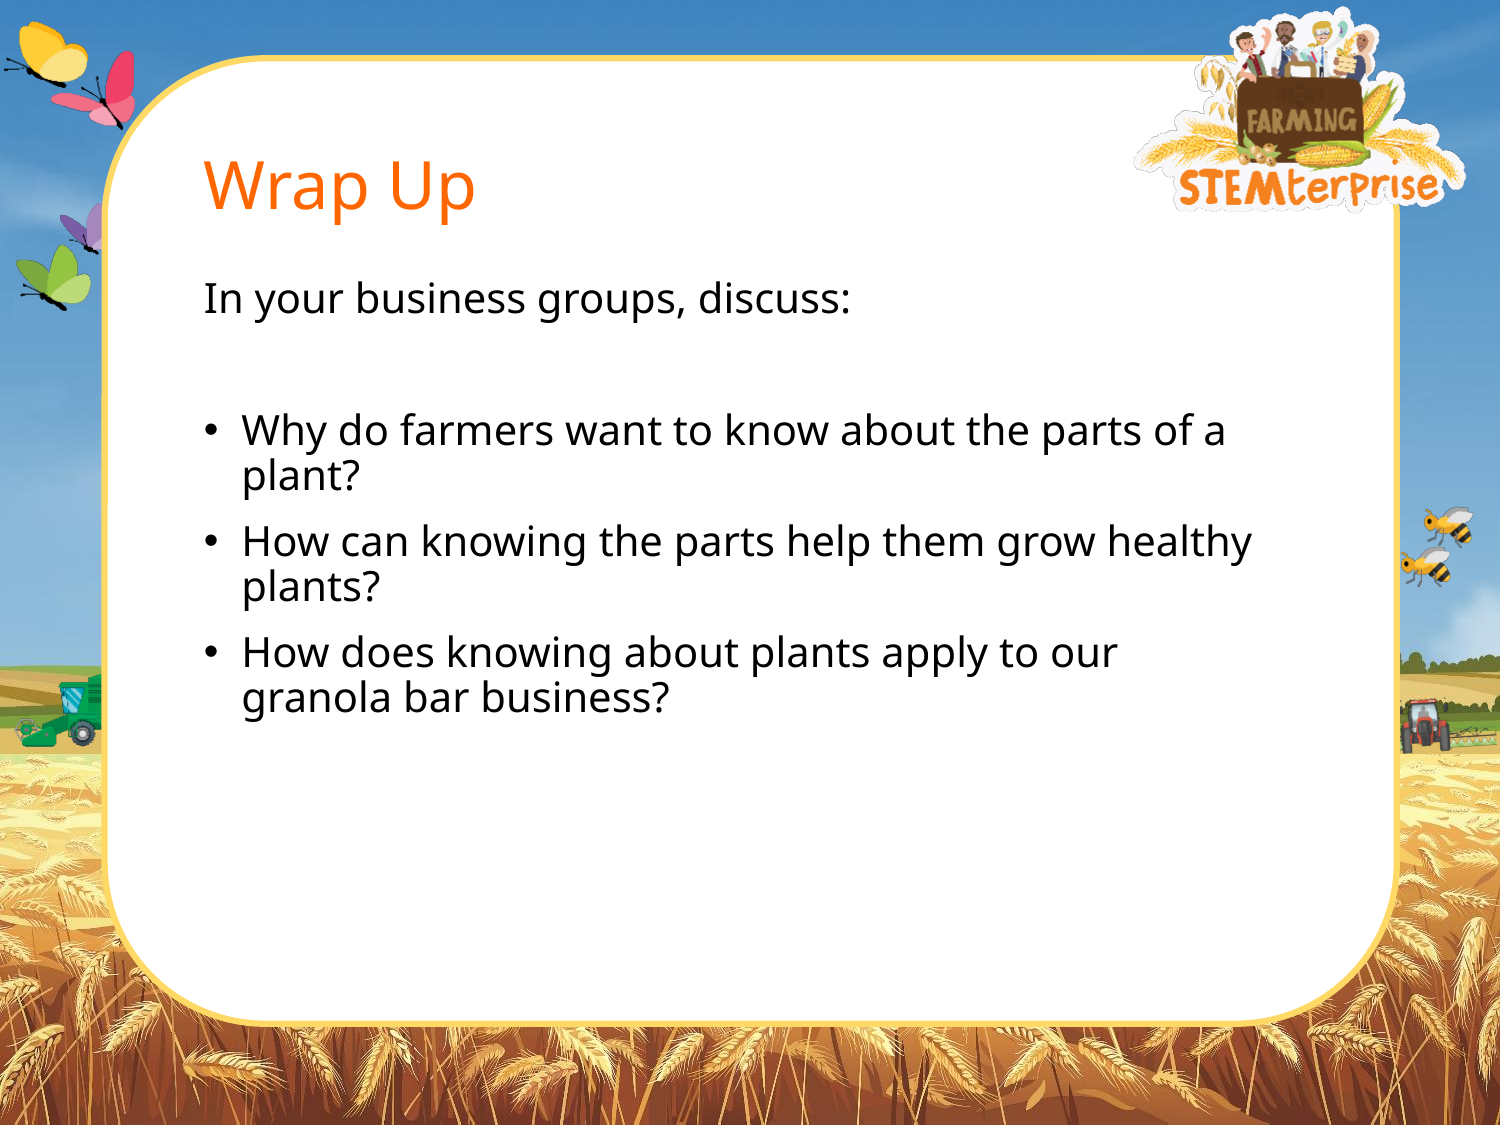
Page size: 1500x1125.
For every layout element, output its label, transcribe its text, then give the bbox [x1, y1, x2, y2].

list In your business groups, discuss: Why do farmers want to know about the parts of a plant? How can knowing the parts help them grow healthy plants? How does knowing about plants apply to our granola bar business? [188, 270, 1292, 1050]
title Wrap Up [188, 124, 1165, 253]
picture [0, 0, 1500, 1125]
